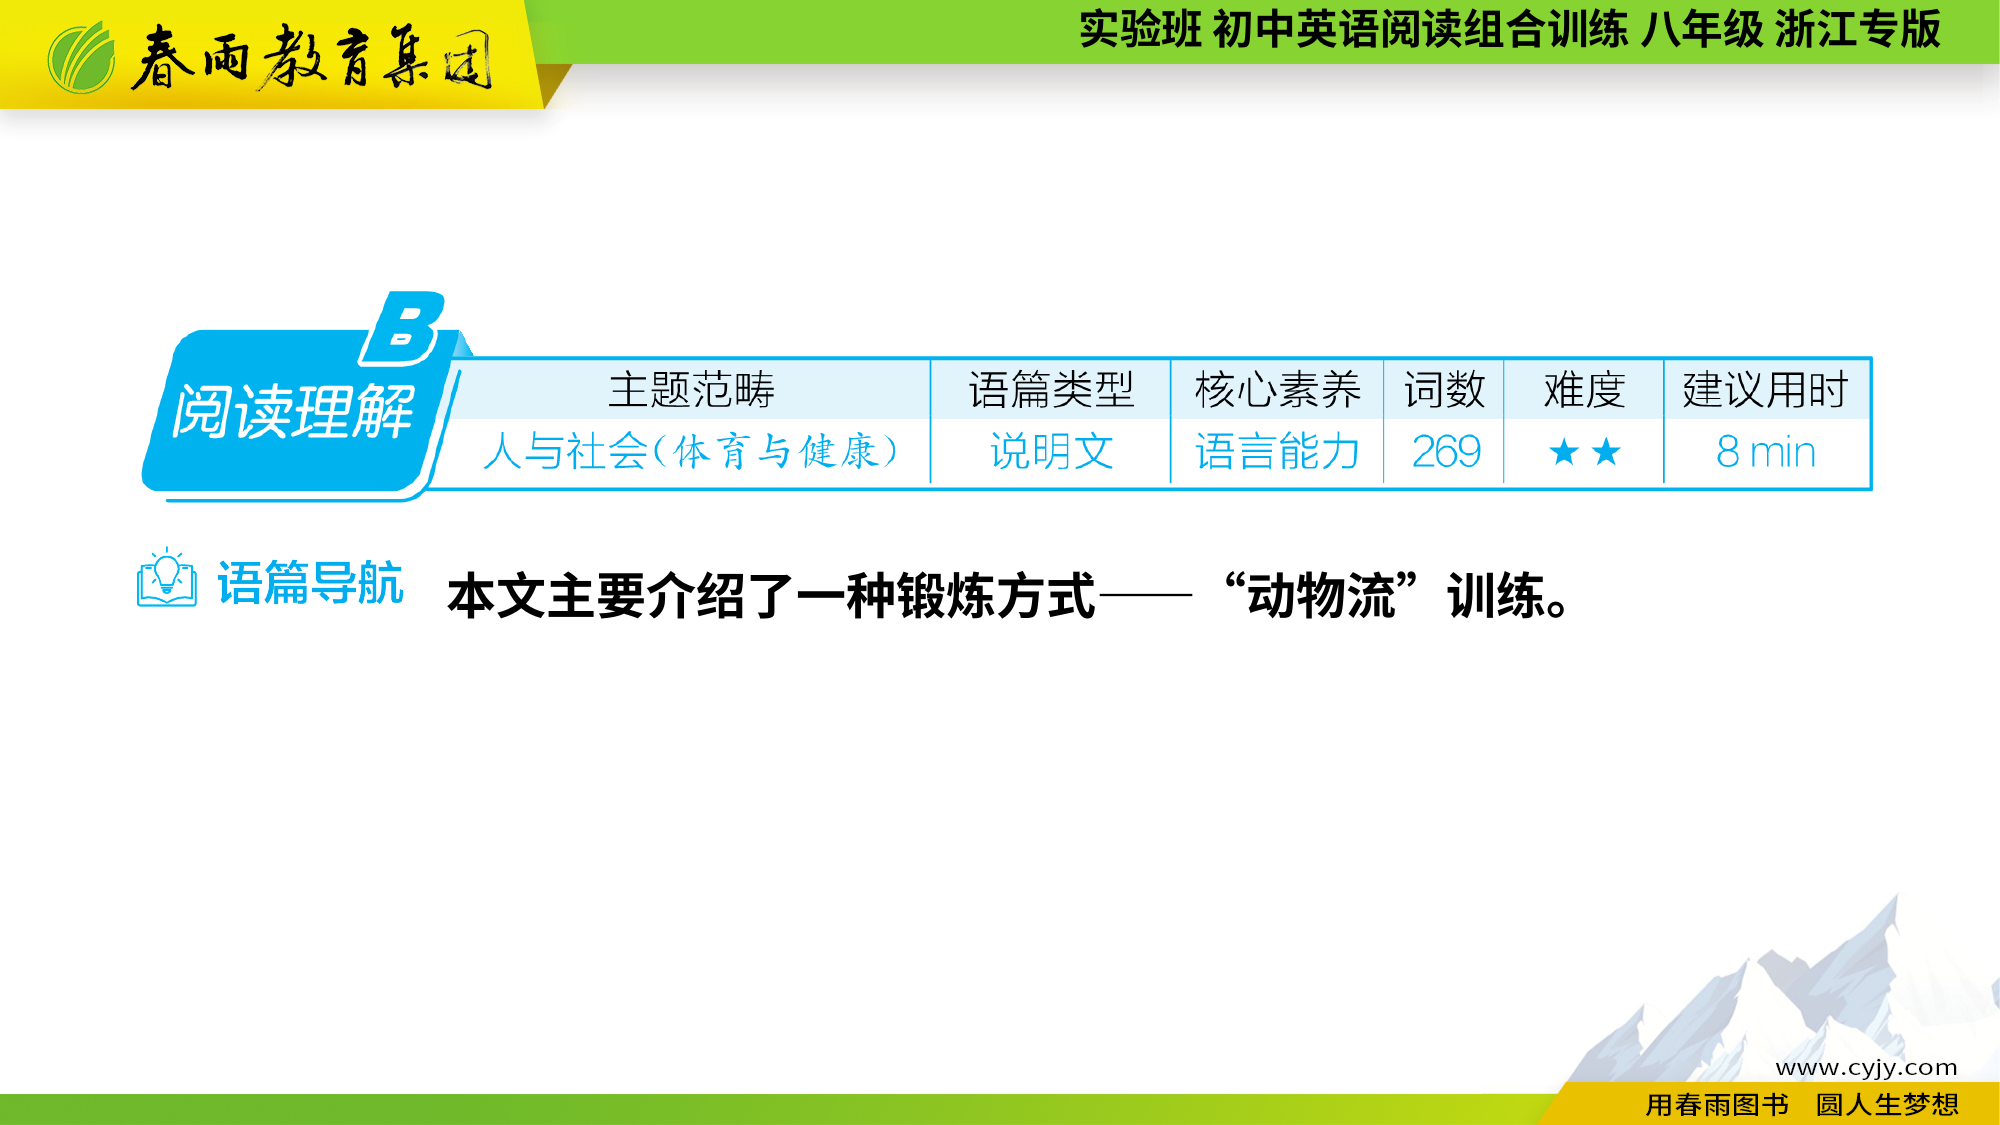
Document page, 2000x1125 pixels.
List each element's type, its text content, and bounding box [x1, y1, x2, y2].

picture [0, 0, 2000, 1125]
list 本文主要介绍了一种锻炼方式——“动物流”训练。 [59, 527, 1944, 622]
